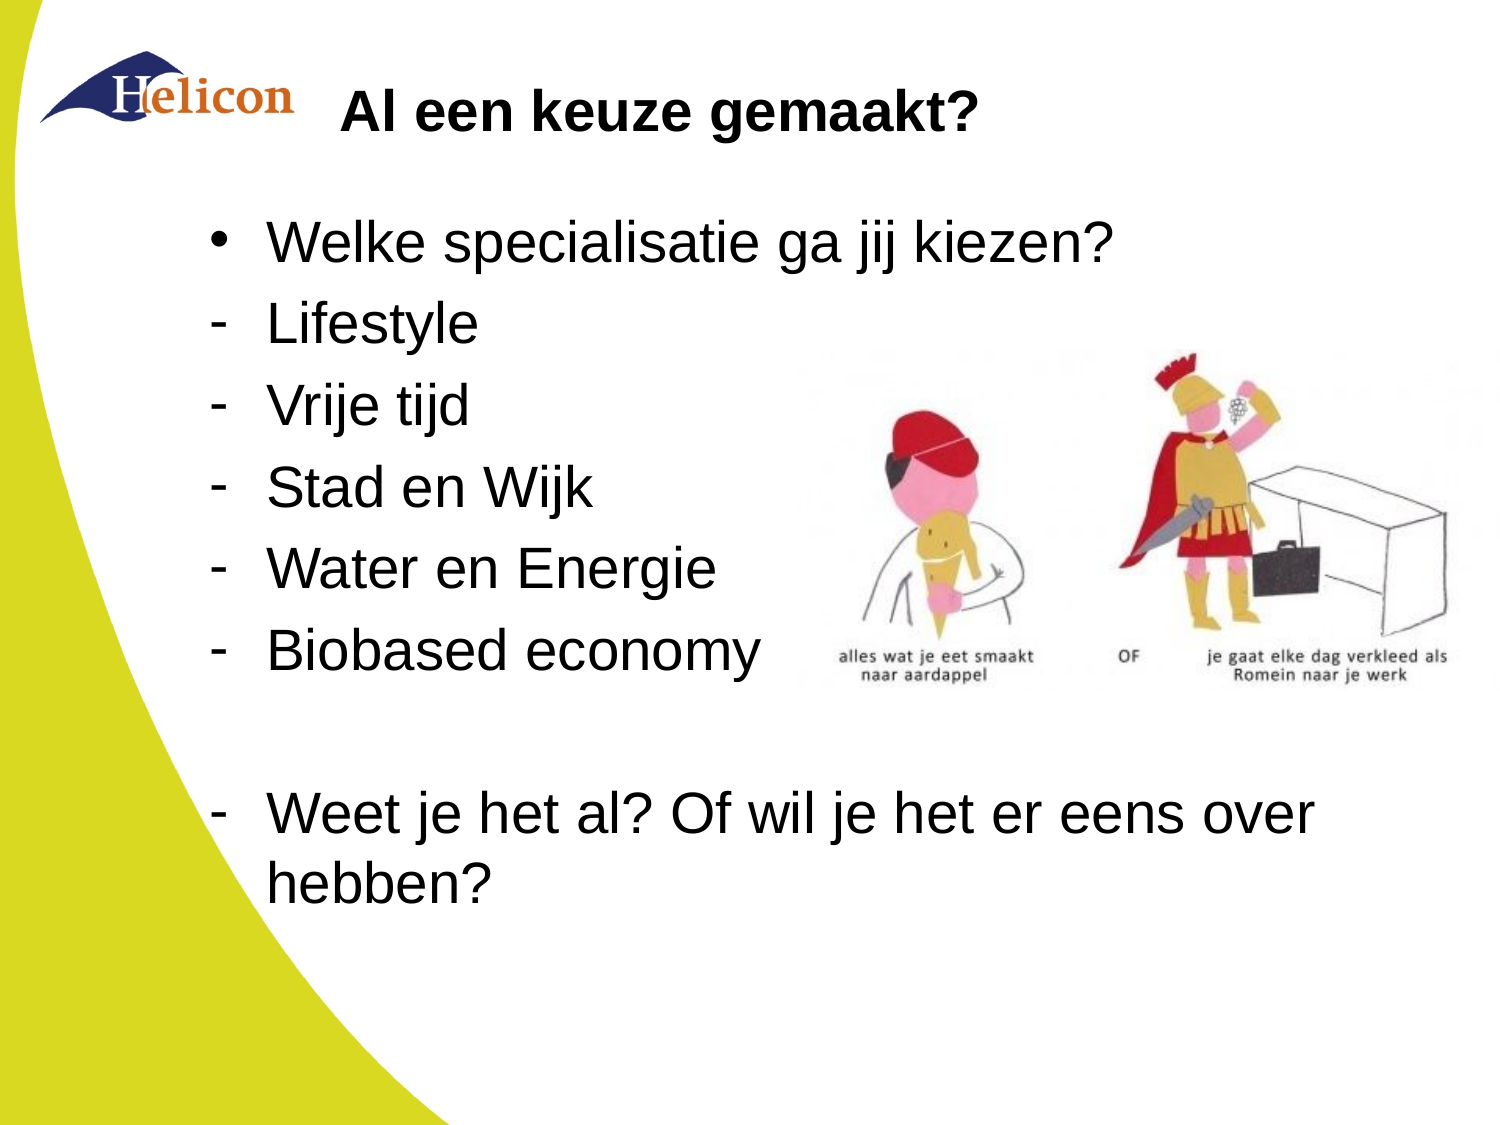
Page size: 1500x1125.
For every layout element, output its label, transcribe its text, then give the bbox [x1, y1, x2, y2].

picture [0, 0, 1500, 1125]
list Welke specialisatie ga jij kiezen? Lifestyle Vrije tijd Stad en Wijk Water en Energie Biobased economy Weet je het al? Of wil je het er eens over hebben? [194, 196, 1425, 1005]
title Al een keuze gemaakt? [324, 54, 1415, 161]
